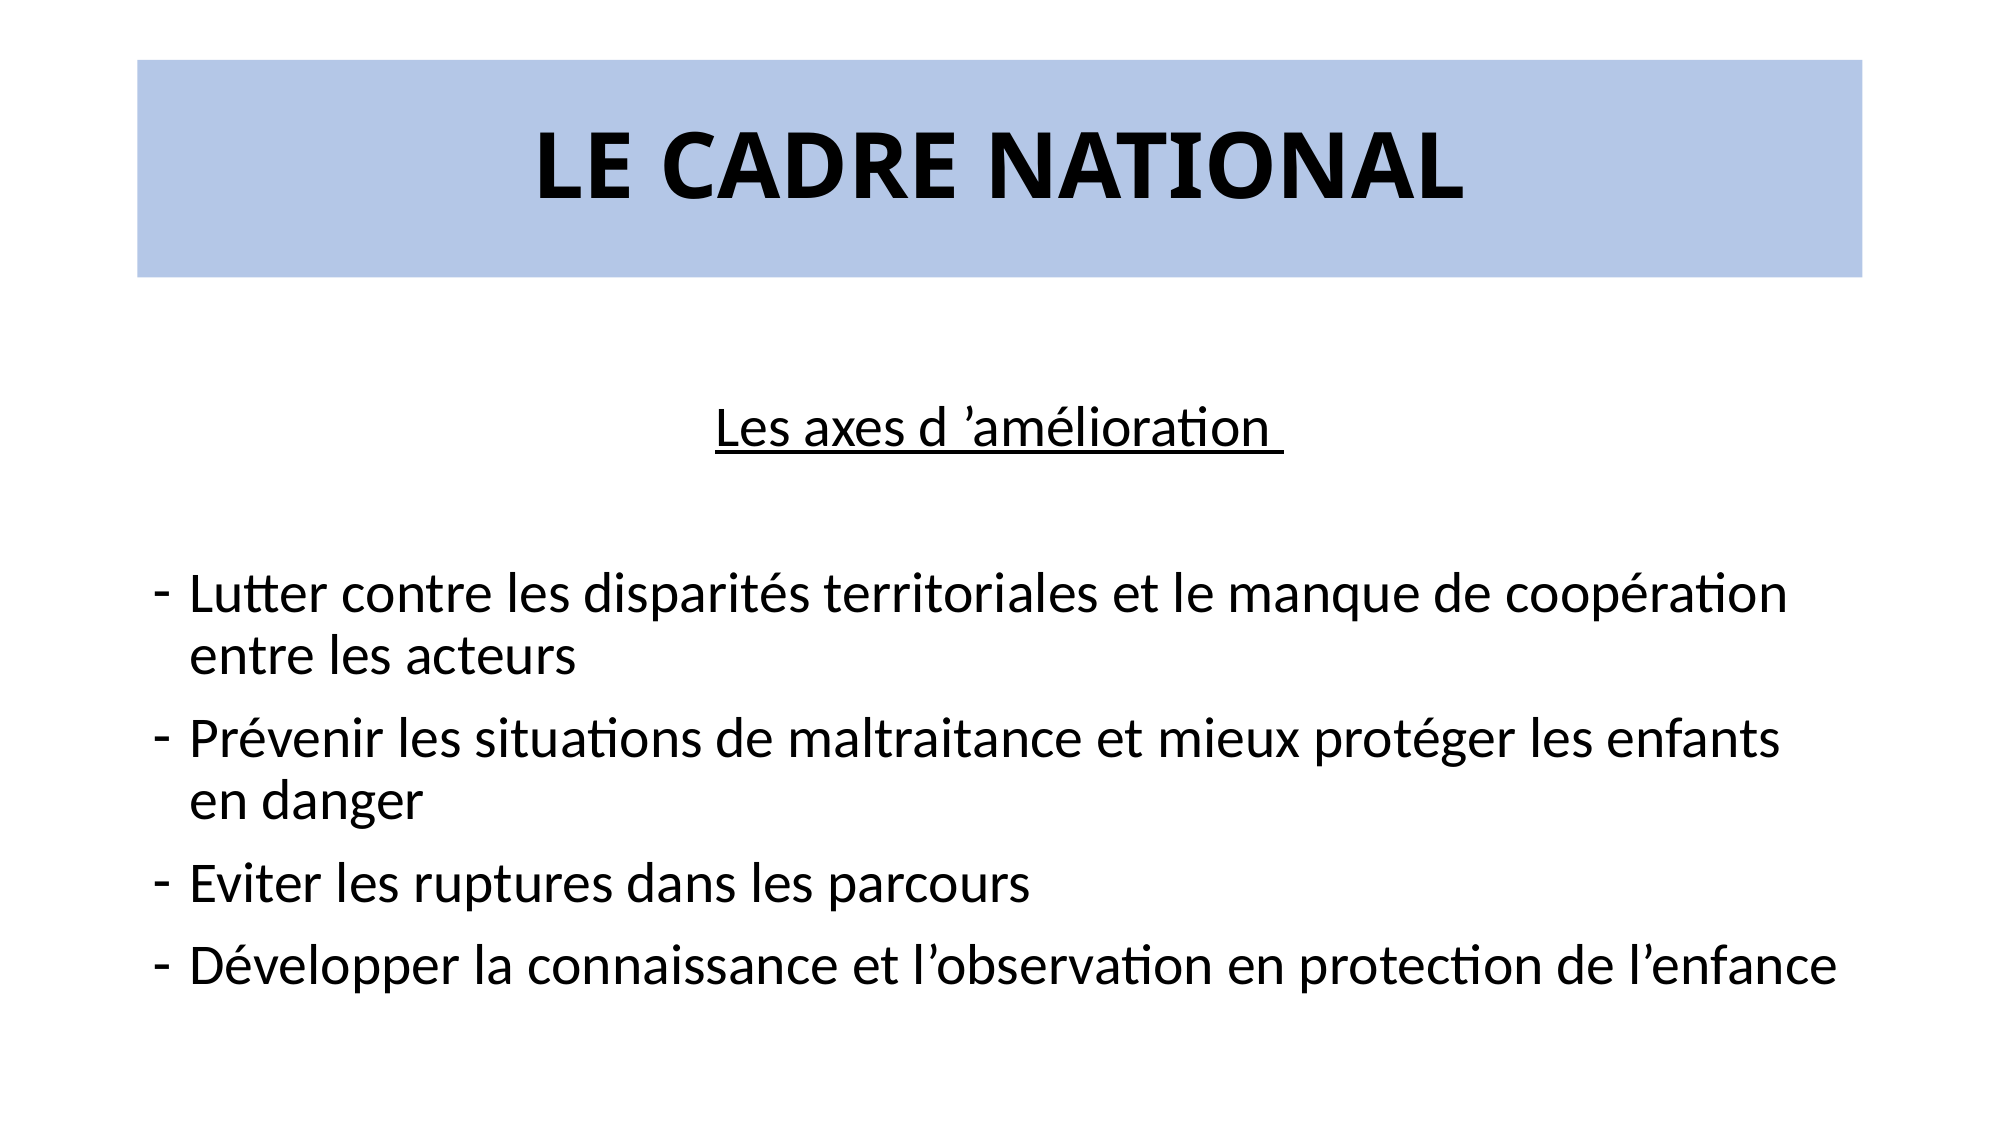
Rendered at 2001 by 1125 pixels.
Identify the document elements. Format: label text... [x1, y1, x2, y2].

title LE CADRE NATIONAL [137, 59, 1863, 278]
list Les axes d ’amélioration Lutter contre les disparités territoriales et le manque de coopération entre les acteurs Prévenir les situations de maltraitance et mieux protéger les enfants en danger Eviter les ruptures dans les parcours Développer la connaissance et l’observation en protection de l’enfance [137, 299, 1863, 1014]
